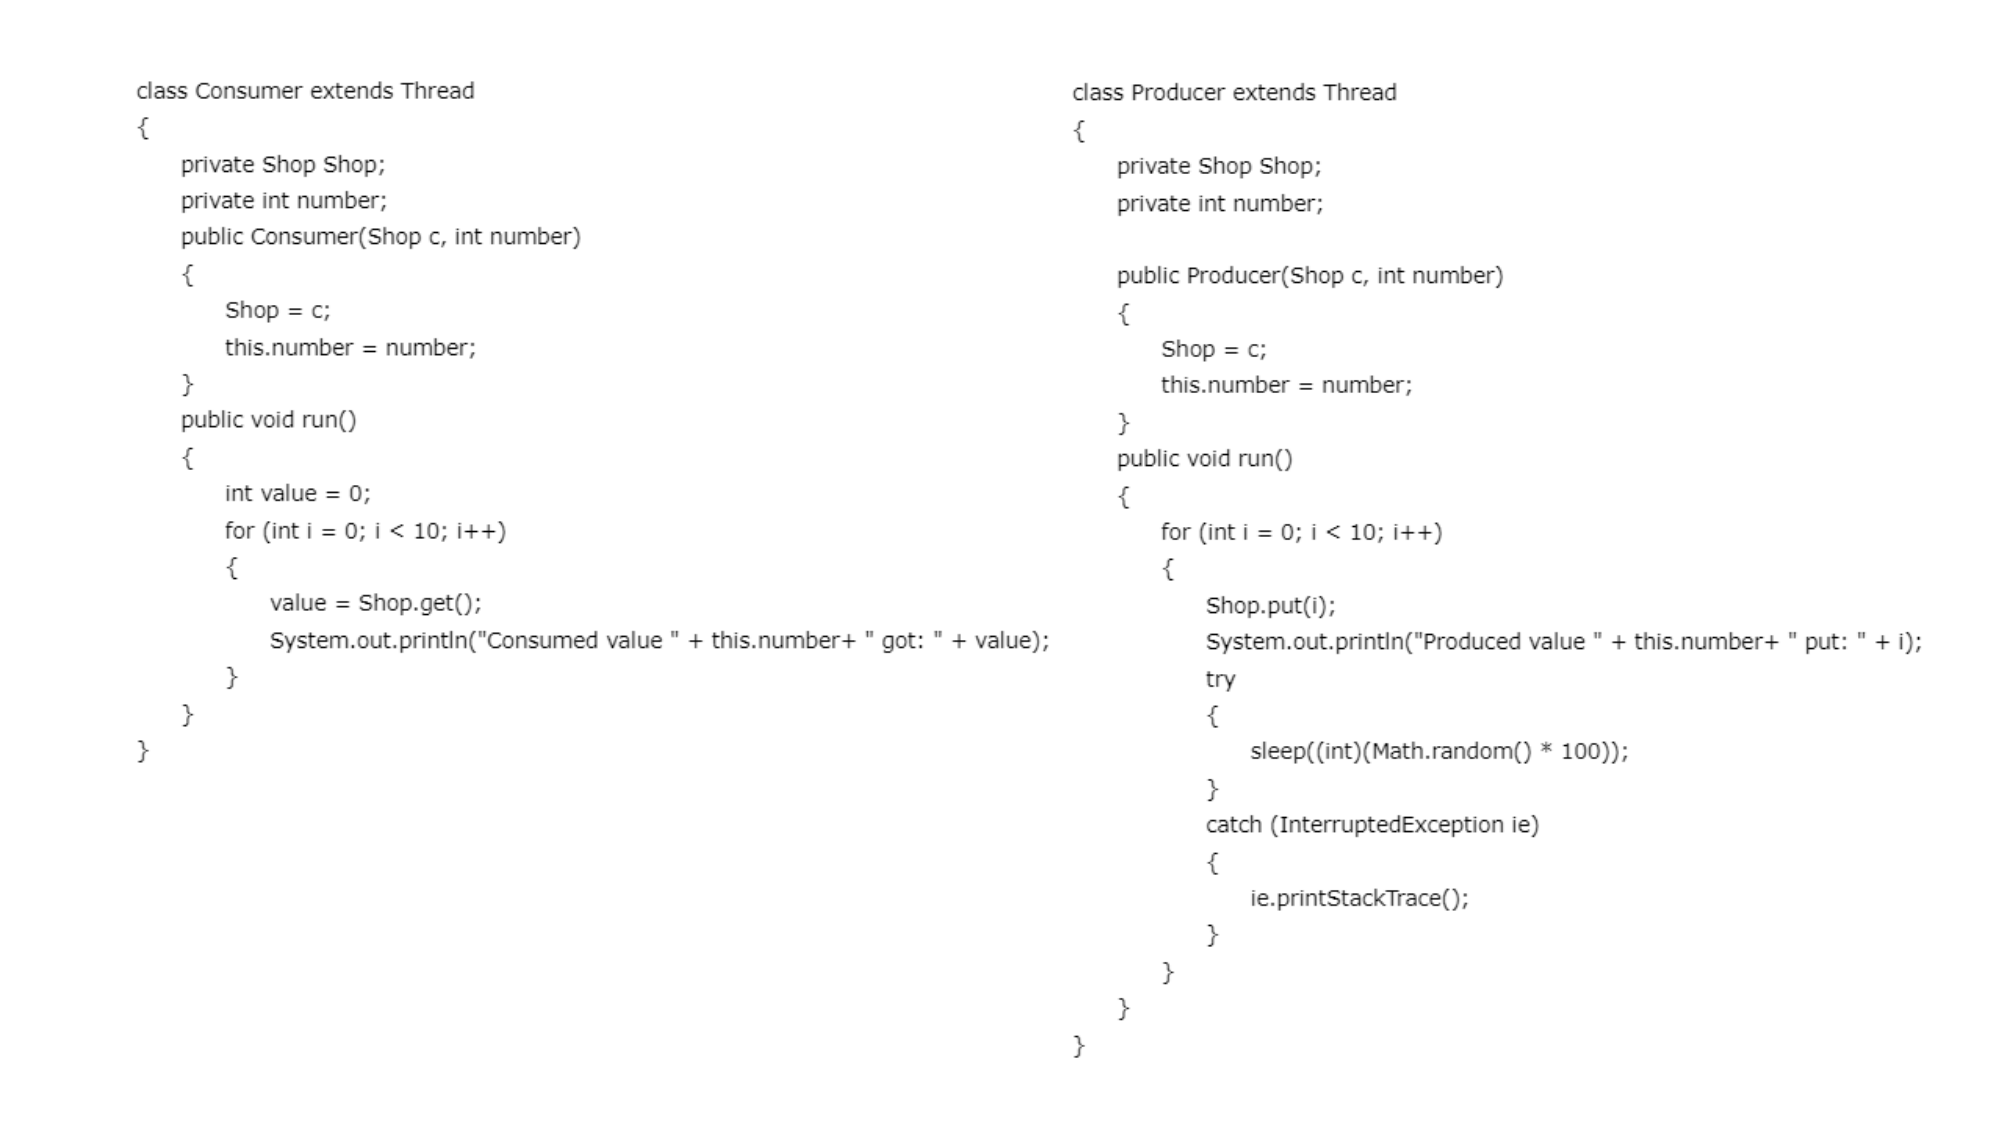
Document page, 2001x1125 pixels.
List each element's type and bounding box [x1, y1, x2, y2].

picture [124, 77, 1940, 1072]
